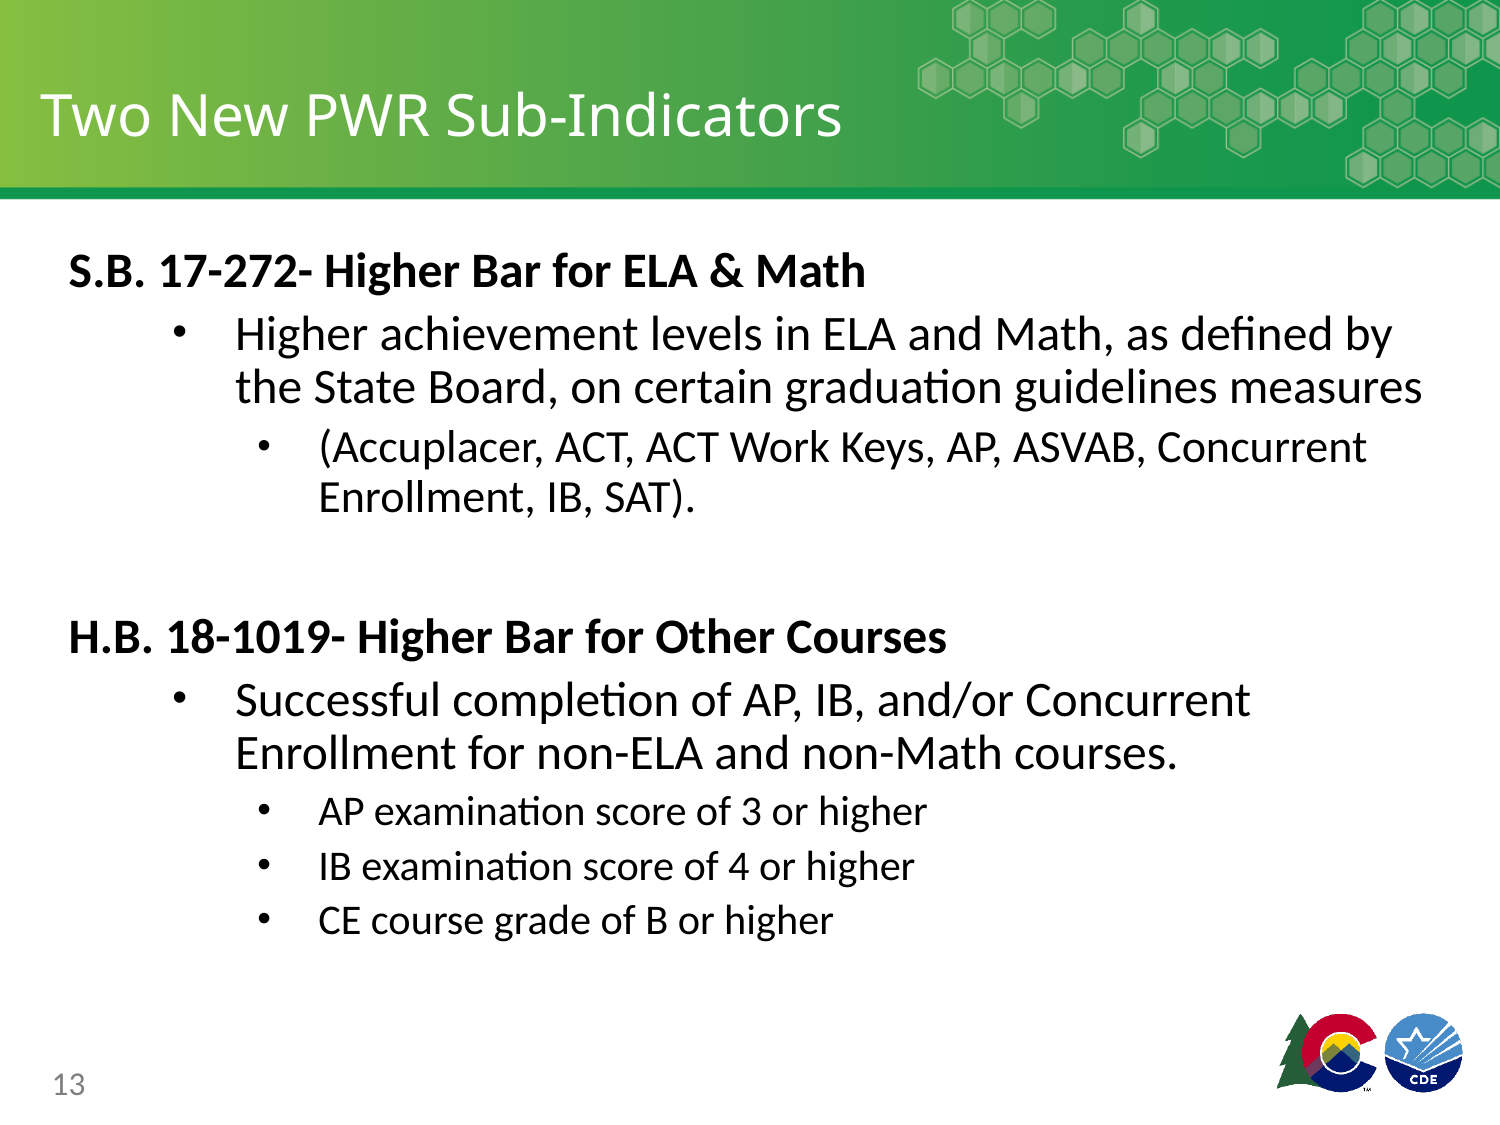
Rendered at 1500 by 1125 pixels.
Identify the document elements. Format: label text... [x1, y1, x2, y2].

picture [0, 0, 1500, 200]
picture [1275, 1012, 1463, 1093]
title Two New PWR Sub-Indicators [40, 69, 1038, 166]
list S.B. 17-272- Higher Bar for ELA & Math Higher achievement levels in ELA and Math, as defined by the State Board, on certain graduation guidelines measures (Accuplacer, ACT, ACT Work Keys, AP, ASVAB, Concurrent Enrollment, IB, SAT). H.B. 18-1019- Higher Bar for Other Courses Successful completion of AP, IB, and/or Concurrent Enrollment for non-ELA and non-Math courses. AP examination score of 3 or higher IB examination score of 4 or higher CE course grade of B or higher [68, 245, 1432, 1006]
slide_number 13 [36, 1054, 375, 1115]
